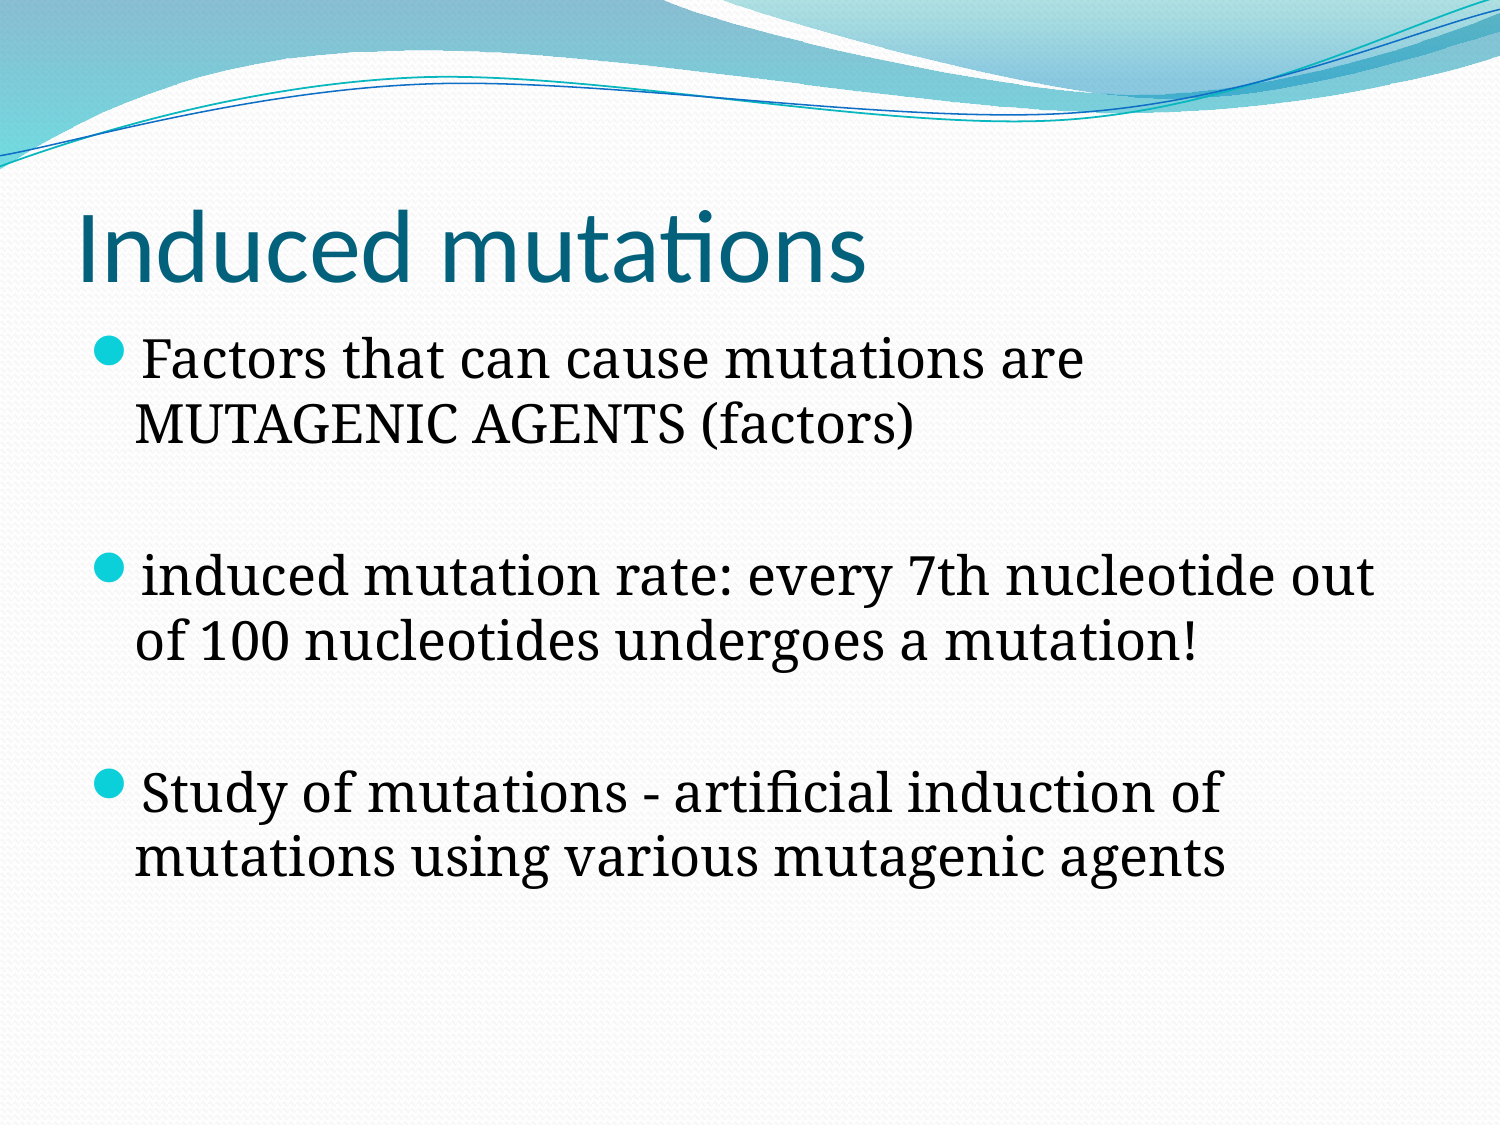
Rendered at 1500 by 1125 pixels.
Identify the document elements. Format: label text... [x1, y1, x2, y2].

list Factors that can cause mutations are MUTAGENIC AGENTS (factors) induced mutation rate: every 7th nucleotide out of 100 nucleotides undergoes a mutation! Study of mutations - artificial induction of mutations using various mutagenic agents [75, 317, 1425, 1038]
title Induced mutations [75, 115, 1425, 303]
